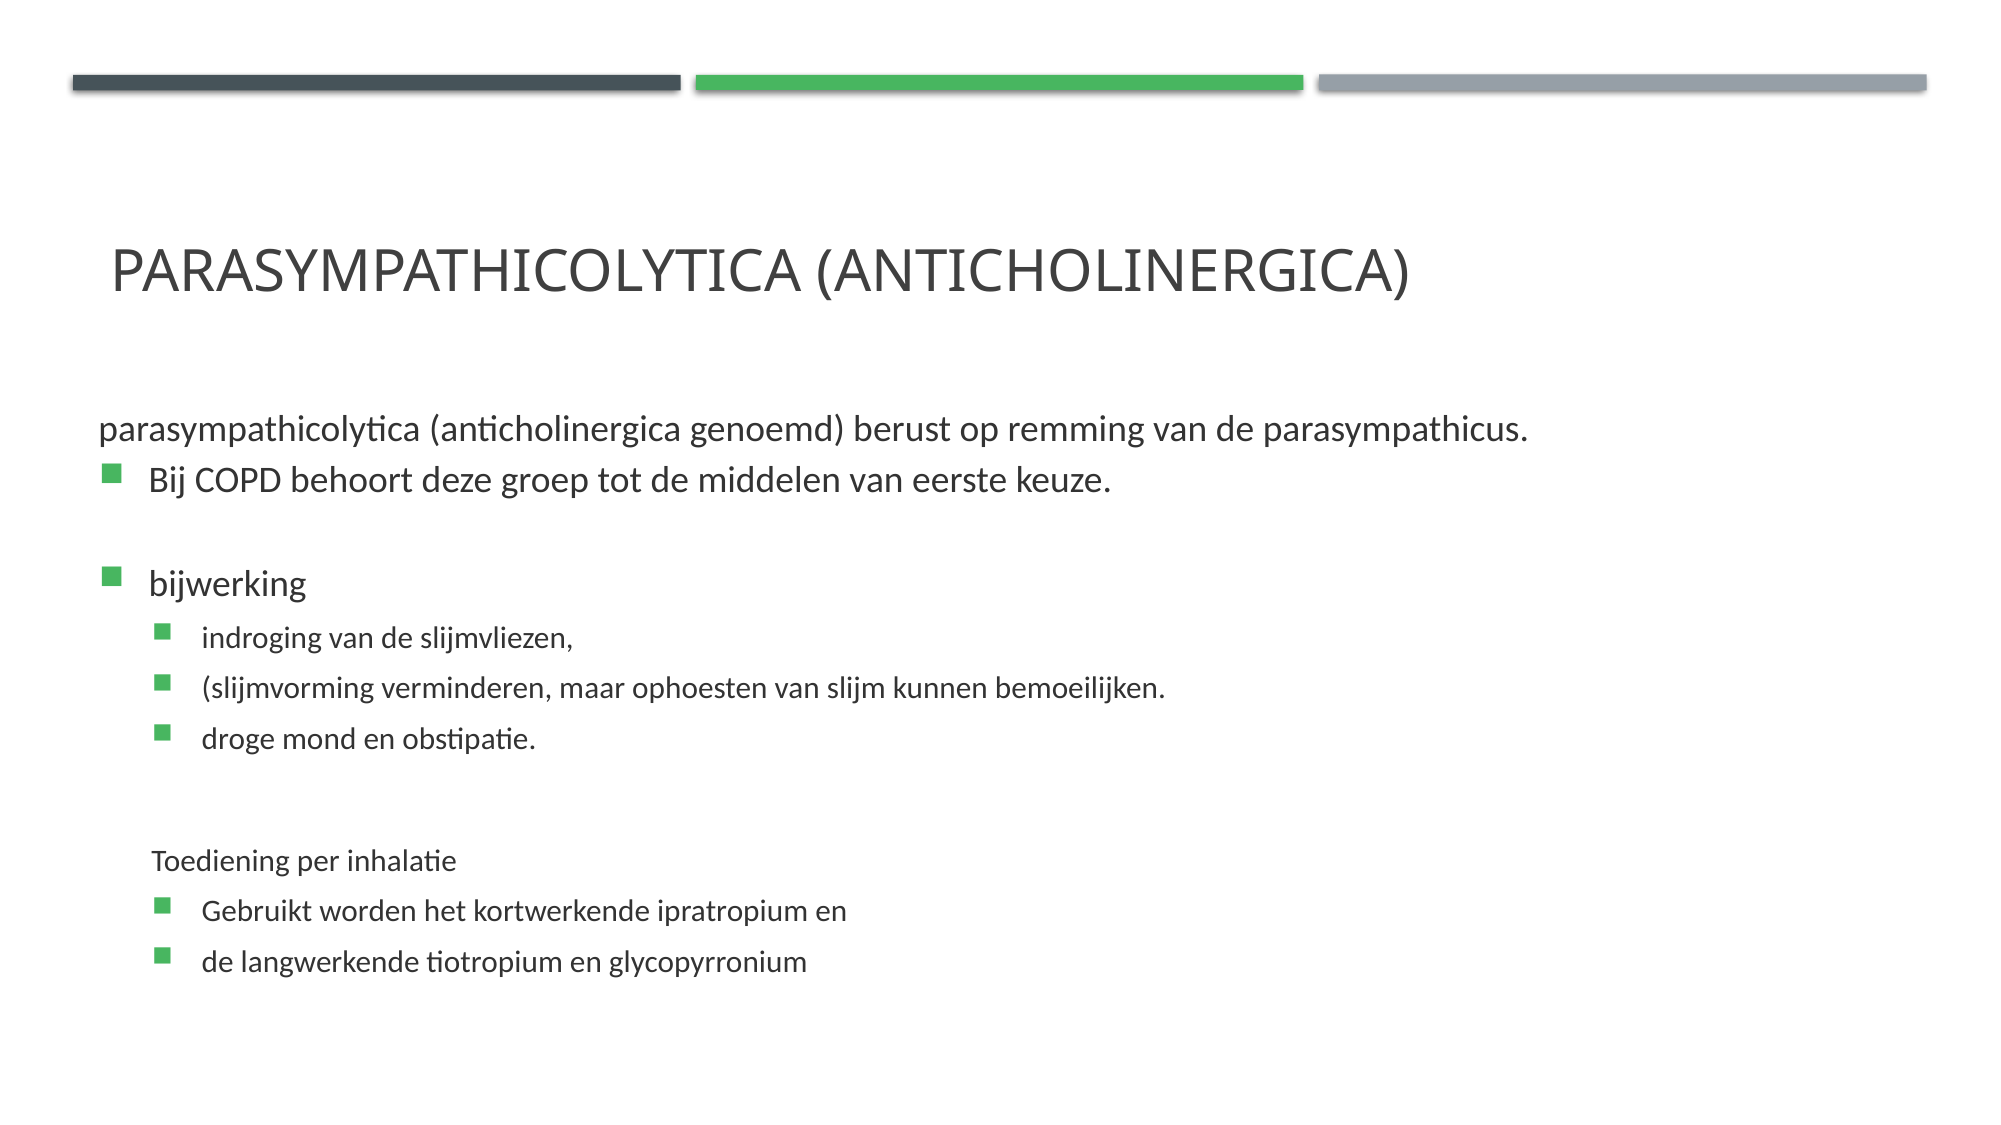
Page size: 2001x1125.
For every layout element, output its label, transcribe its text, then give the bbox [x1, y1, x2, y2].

title Parasympathicolytica (anticholinergica) [95, 115, 1905, 311]
list parasympathicolytica (anticholinergica genoemd) berust op remming van de parasympathicus. Bij COPD behoort deze groep tot de middelen van eerste keuze. bijwerking indroging van de slijmvliezen, (slijmvorming verminderen, maar ophoesten van slijm kunnen bemoeilijken. droge mond en obstipatie. Toediening per inhalatie Gebruikt worden het kortwerkende ipratropium en de langwerkende tiotropium en glycopyrronium [83, 339, 1893, 1053]
